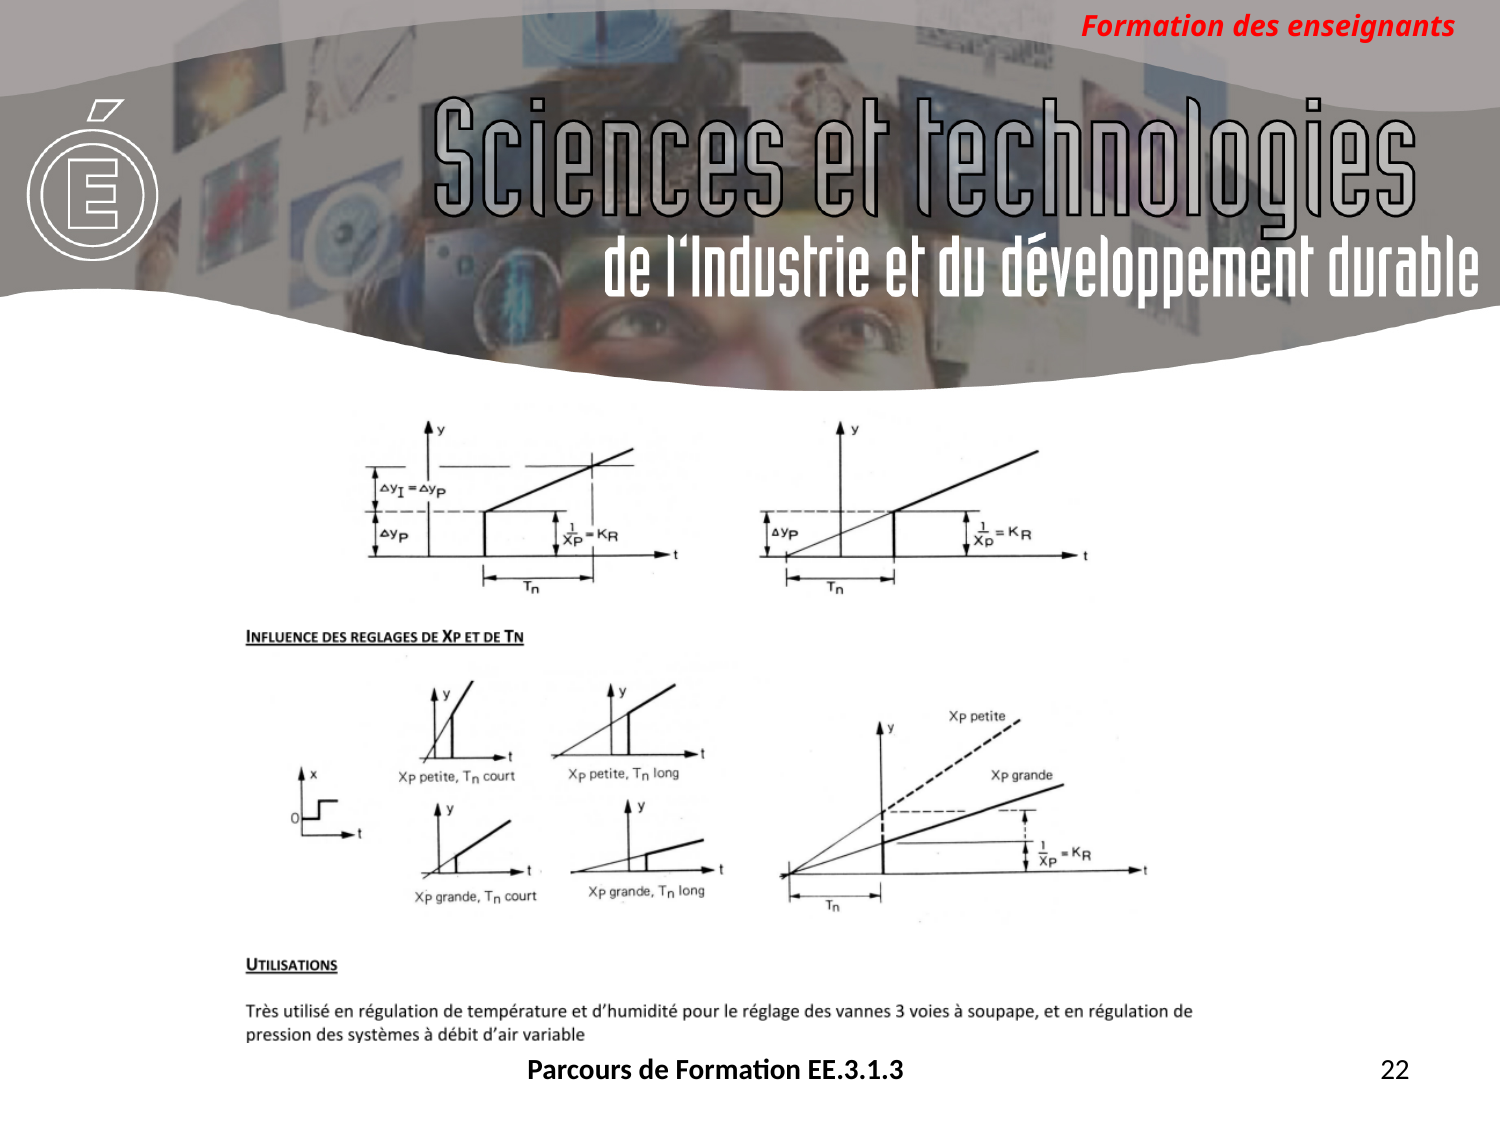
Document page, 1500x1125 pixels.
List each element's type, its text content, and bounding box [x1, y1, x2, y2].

footer Parcours de Formation EE.3.1.3 [512, 1052, 1075, 1103]
slide_number 22 [1075, 1042, 1425, 1103]
picture [0, 0, 1500, 1043]
